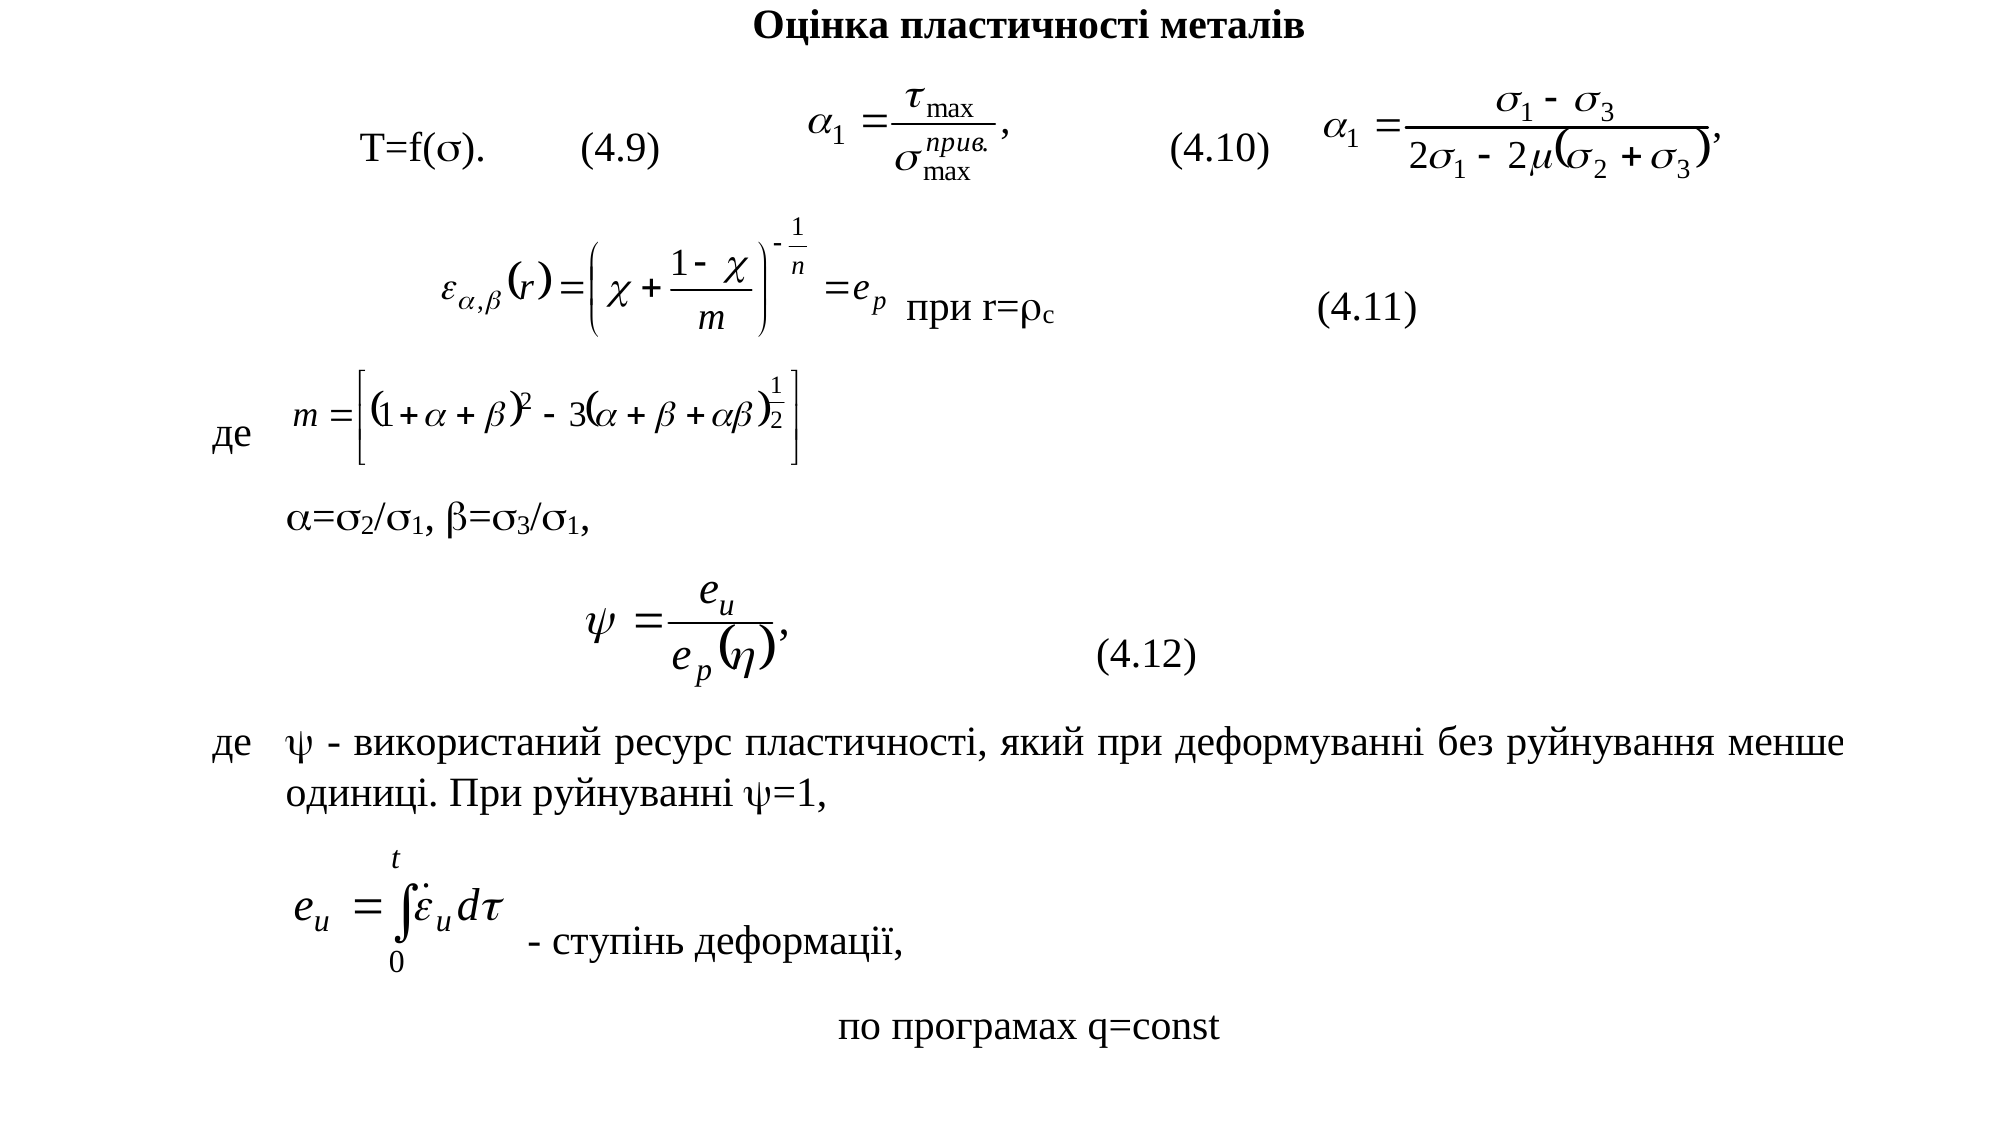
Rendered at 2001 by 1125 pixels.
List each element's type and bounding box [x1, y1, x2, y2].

text_box [212, 0, 1843, 1105]
